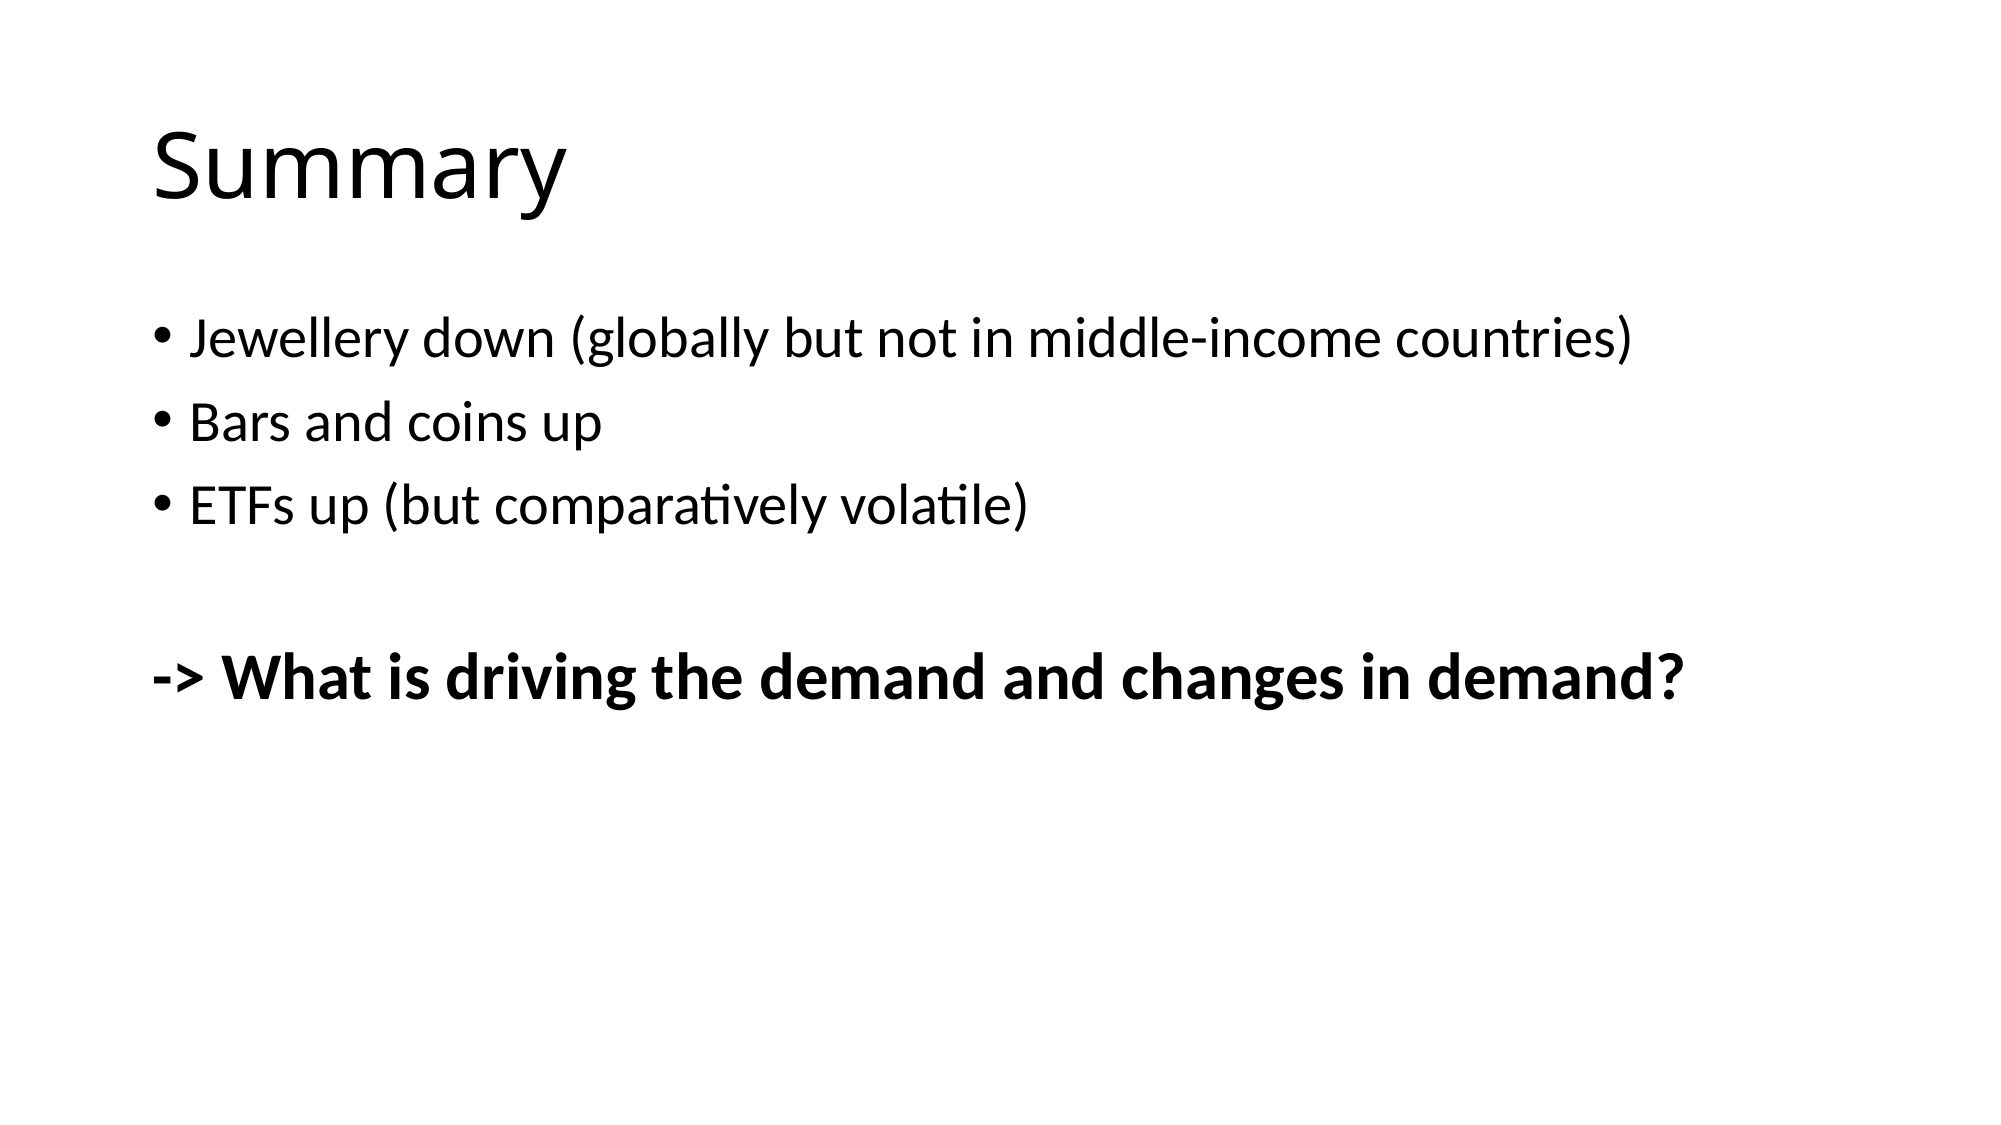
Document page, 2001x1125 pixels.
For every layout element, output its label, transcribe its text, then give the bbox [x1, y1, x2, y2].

title Summary [137, 59, 1863, 278]
list Jewellery down (globally but not in middle-income countries) Bars and coins up ETFs up (but comparatively volatile) -> What is driving the demand and changes in demand? [137, 299, 1863, 1014]
